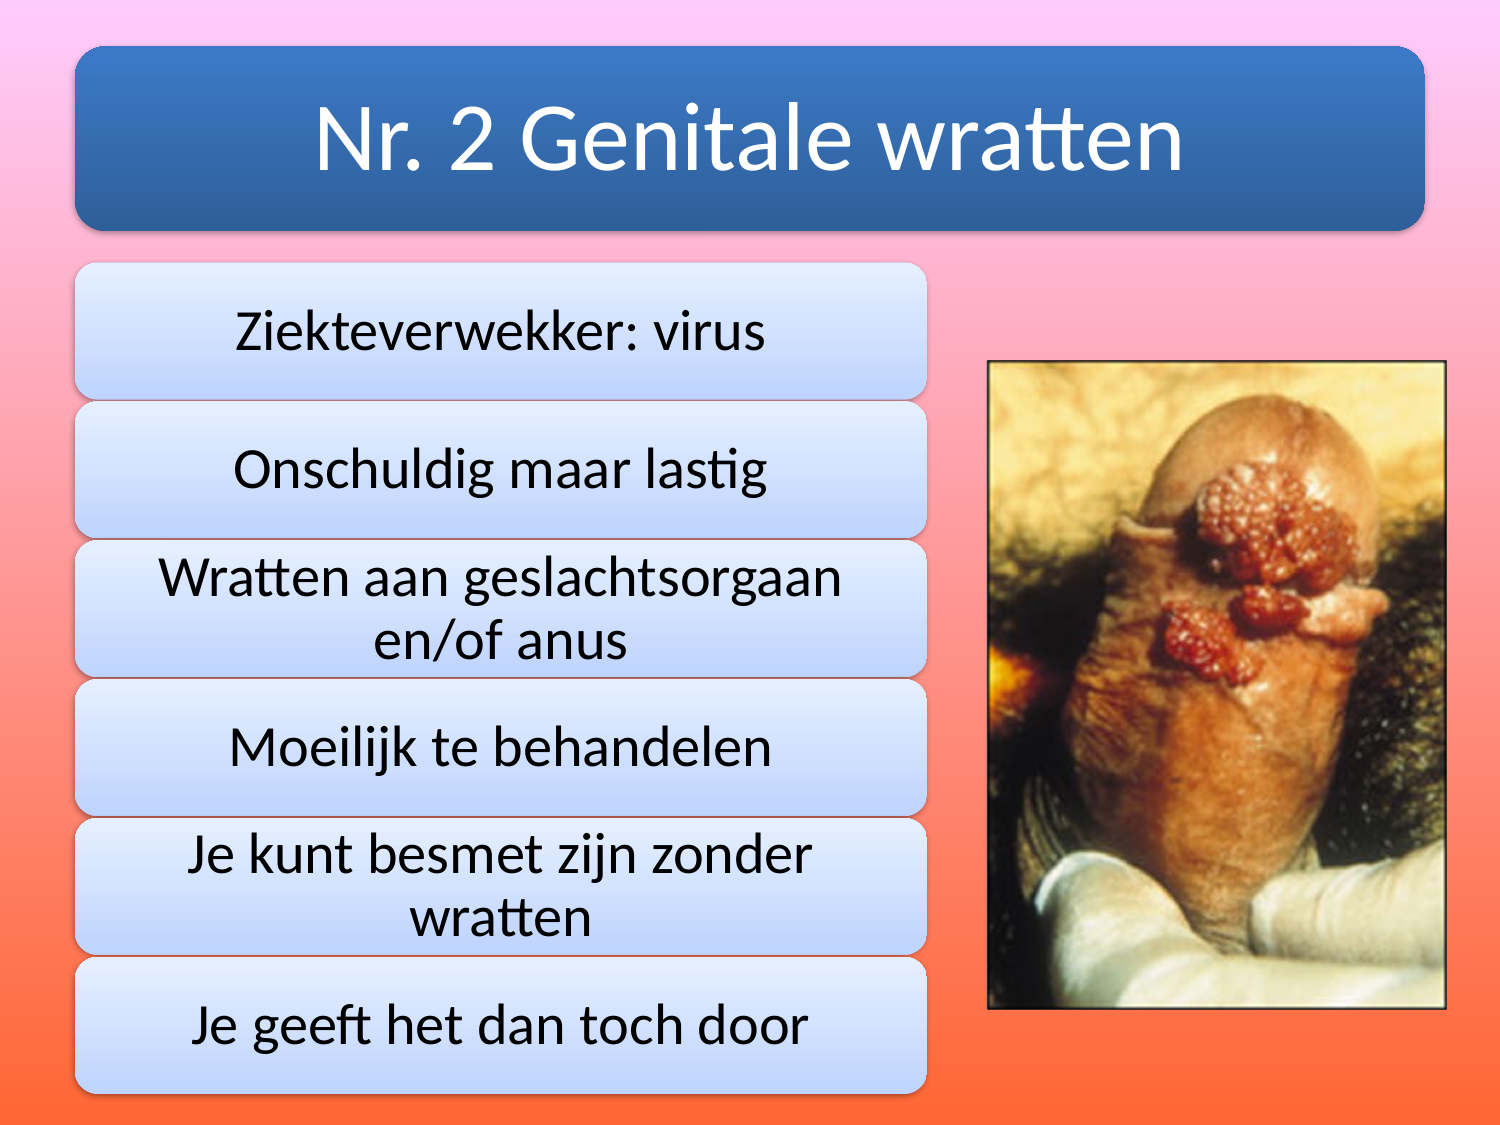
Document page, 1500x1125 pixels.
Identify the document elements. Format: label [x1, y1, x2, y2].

text_box [74, 44, 1426, 233]
list [74, 262, 928, 1095]
picture [891, 361, 1500, 1009]
